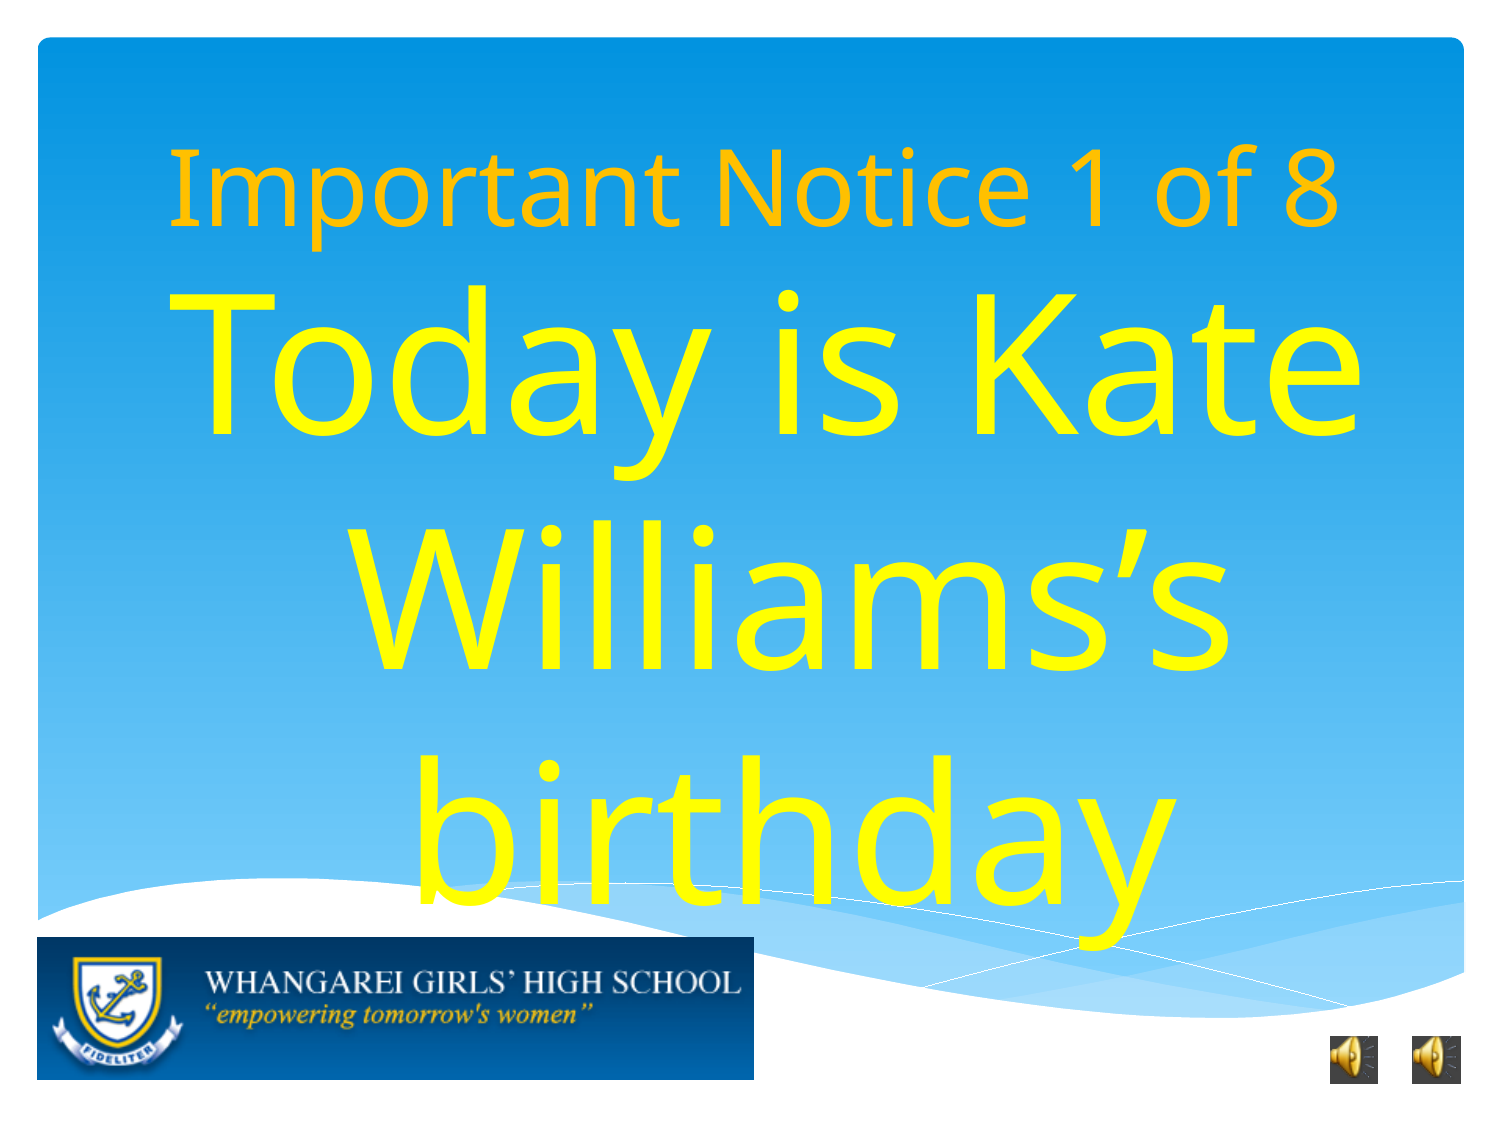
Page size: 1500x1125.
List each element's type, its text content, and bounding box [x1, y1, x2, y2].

text_box Important Notice 1 of 8 [149, 37, 1362, 255]
text_box Today is Kate Williams’s birthday [149, 231, 1391, 963]
picture [37, 937, 754, 1080]
picture [1411, 1034, 1462, 1086]
picture [1328, 1034, 1380, 1086]
